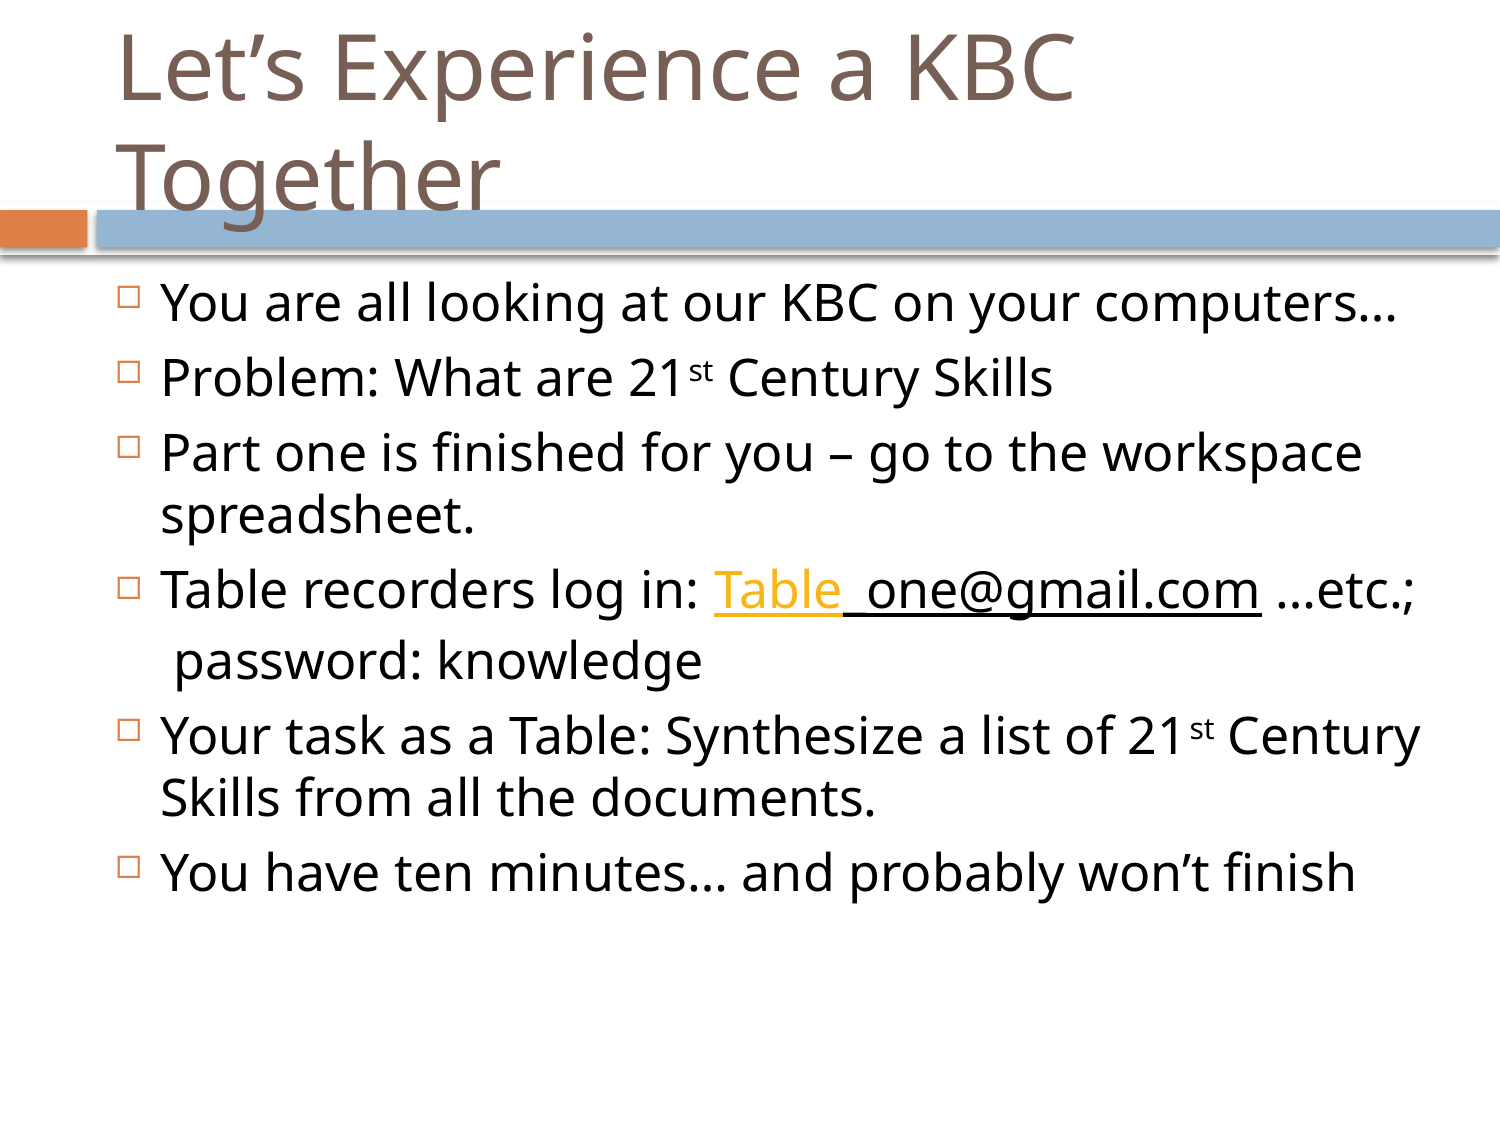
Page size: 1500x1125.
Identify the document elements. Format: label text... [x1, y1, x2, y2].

title Let’s Experience a KBC Together [100, 37, 1438, 200]
list You are all looking at our KBC on your computers… Problem: What are 21st Century Skills Part one is finished for you – go to the workspace spreadsheet. Table recorders log in: Table_one@gmail.com …etc.; password: knowledge Your task as a Table: Synthesize a list of 21st Century Skills from all the documents. You have ten minutes… and probably won’t finish [100, 262, 1438, 1000]
